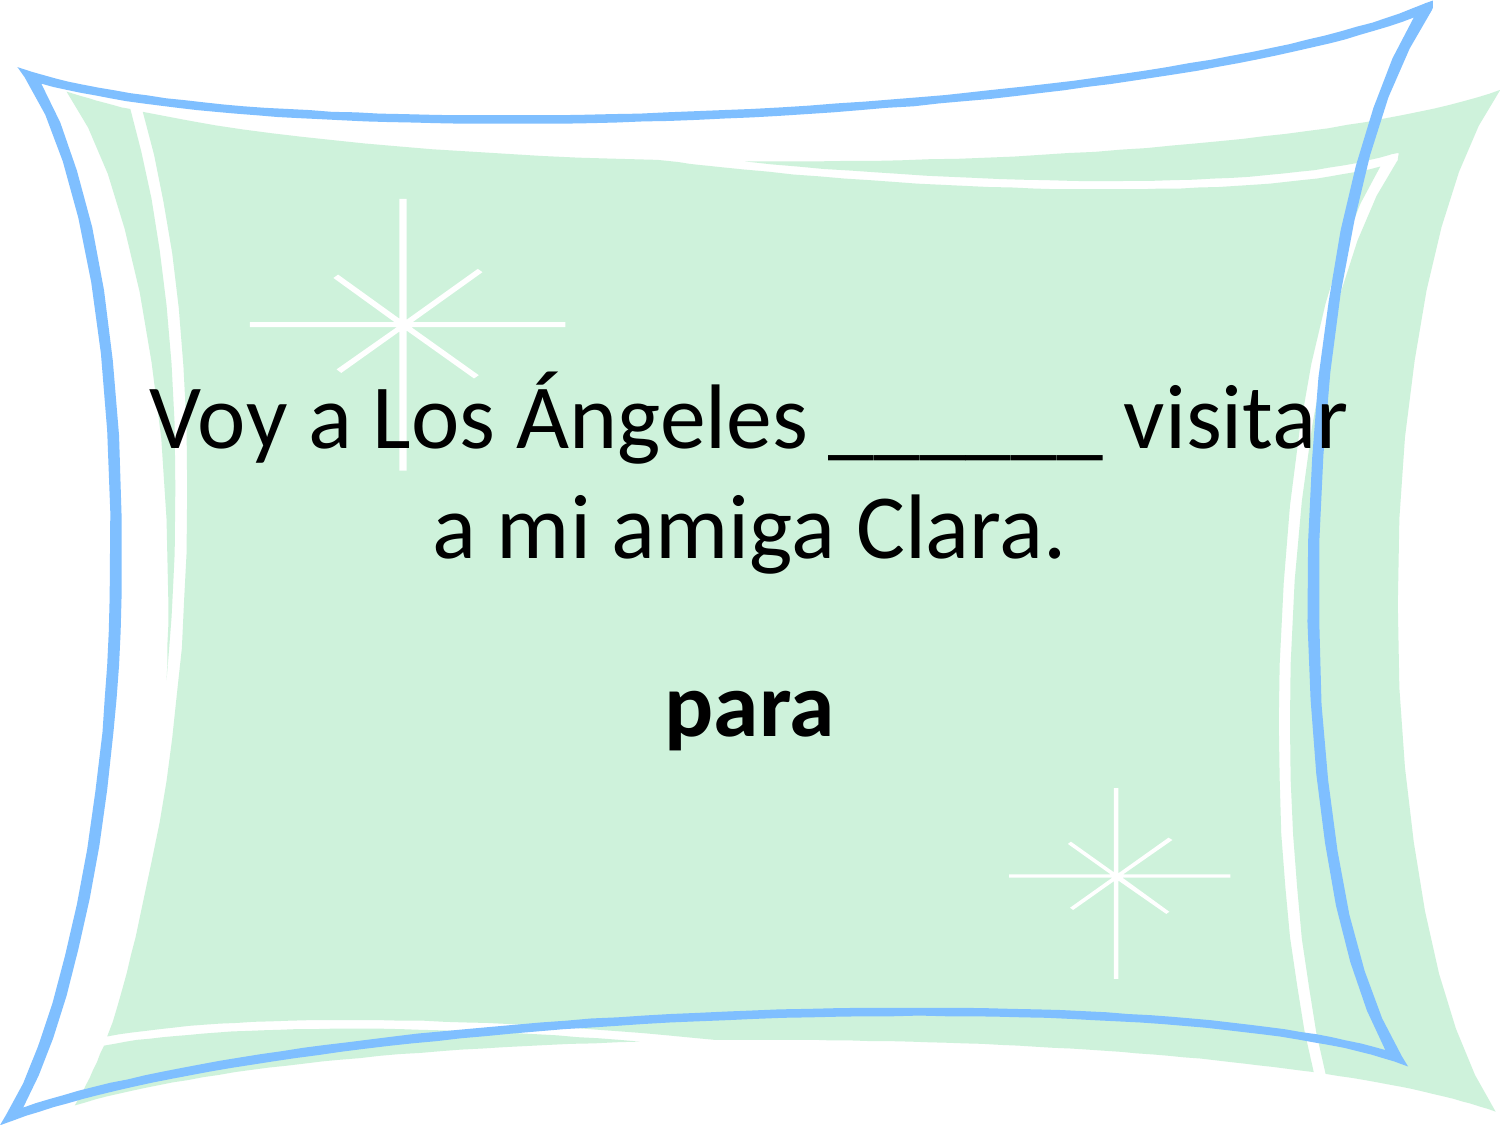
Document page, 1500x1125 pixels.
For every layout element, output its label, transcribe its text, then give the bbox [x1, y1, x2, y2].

text_box Voy a Los Ángeles ______ visitar a mi amiga Clara. [112, 349, 1388, 591]
text_box para [224, 637, 1275, 925]
